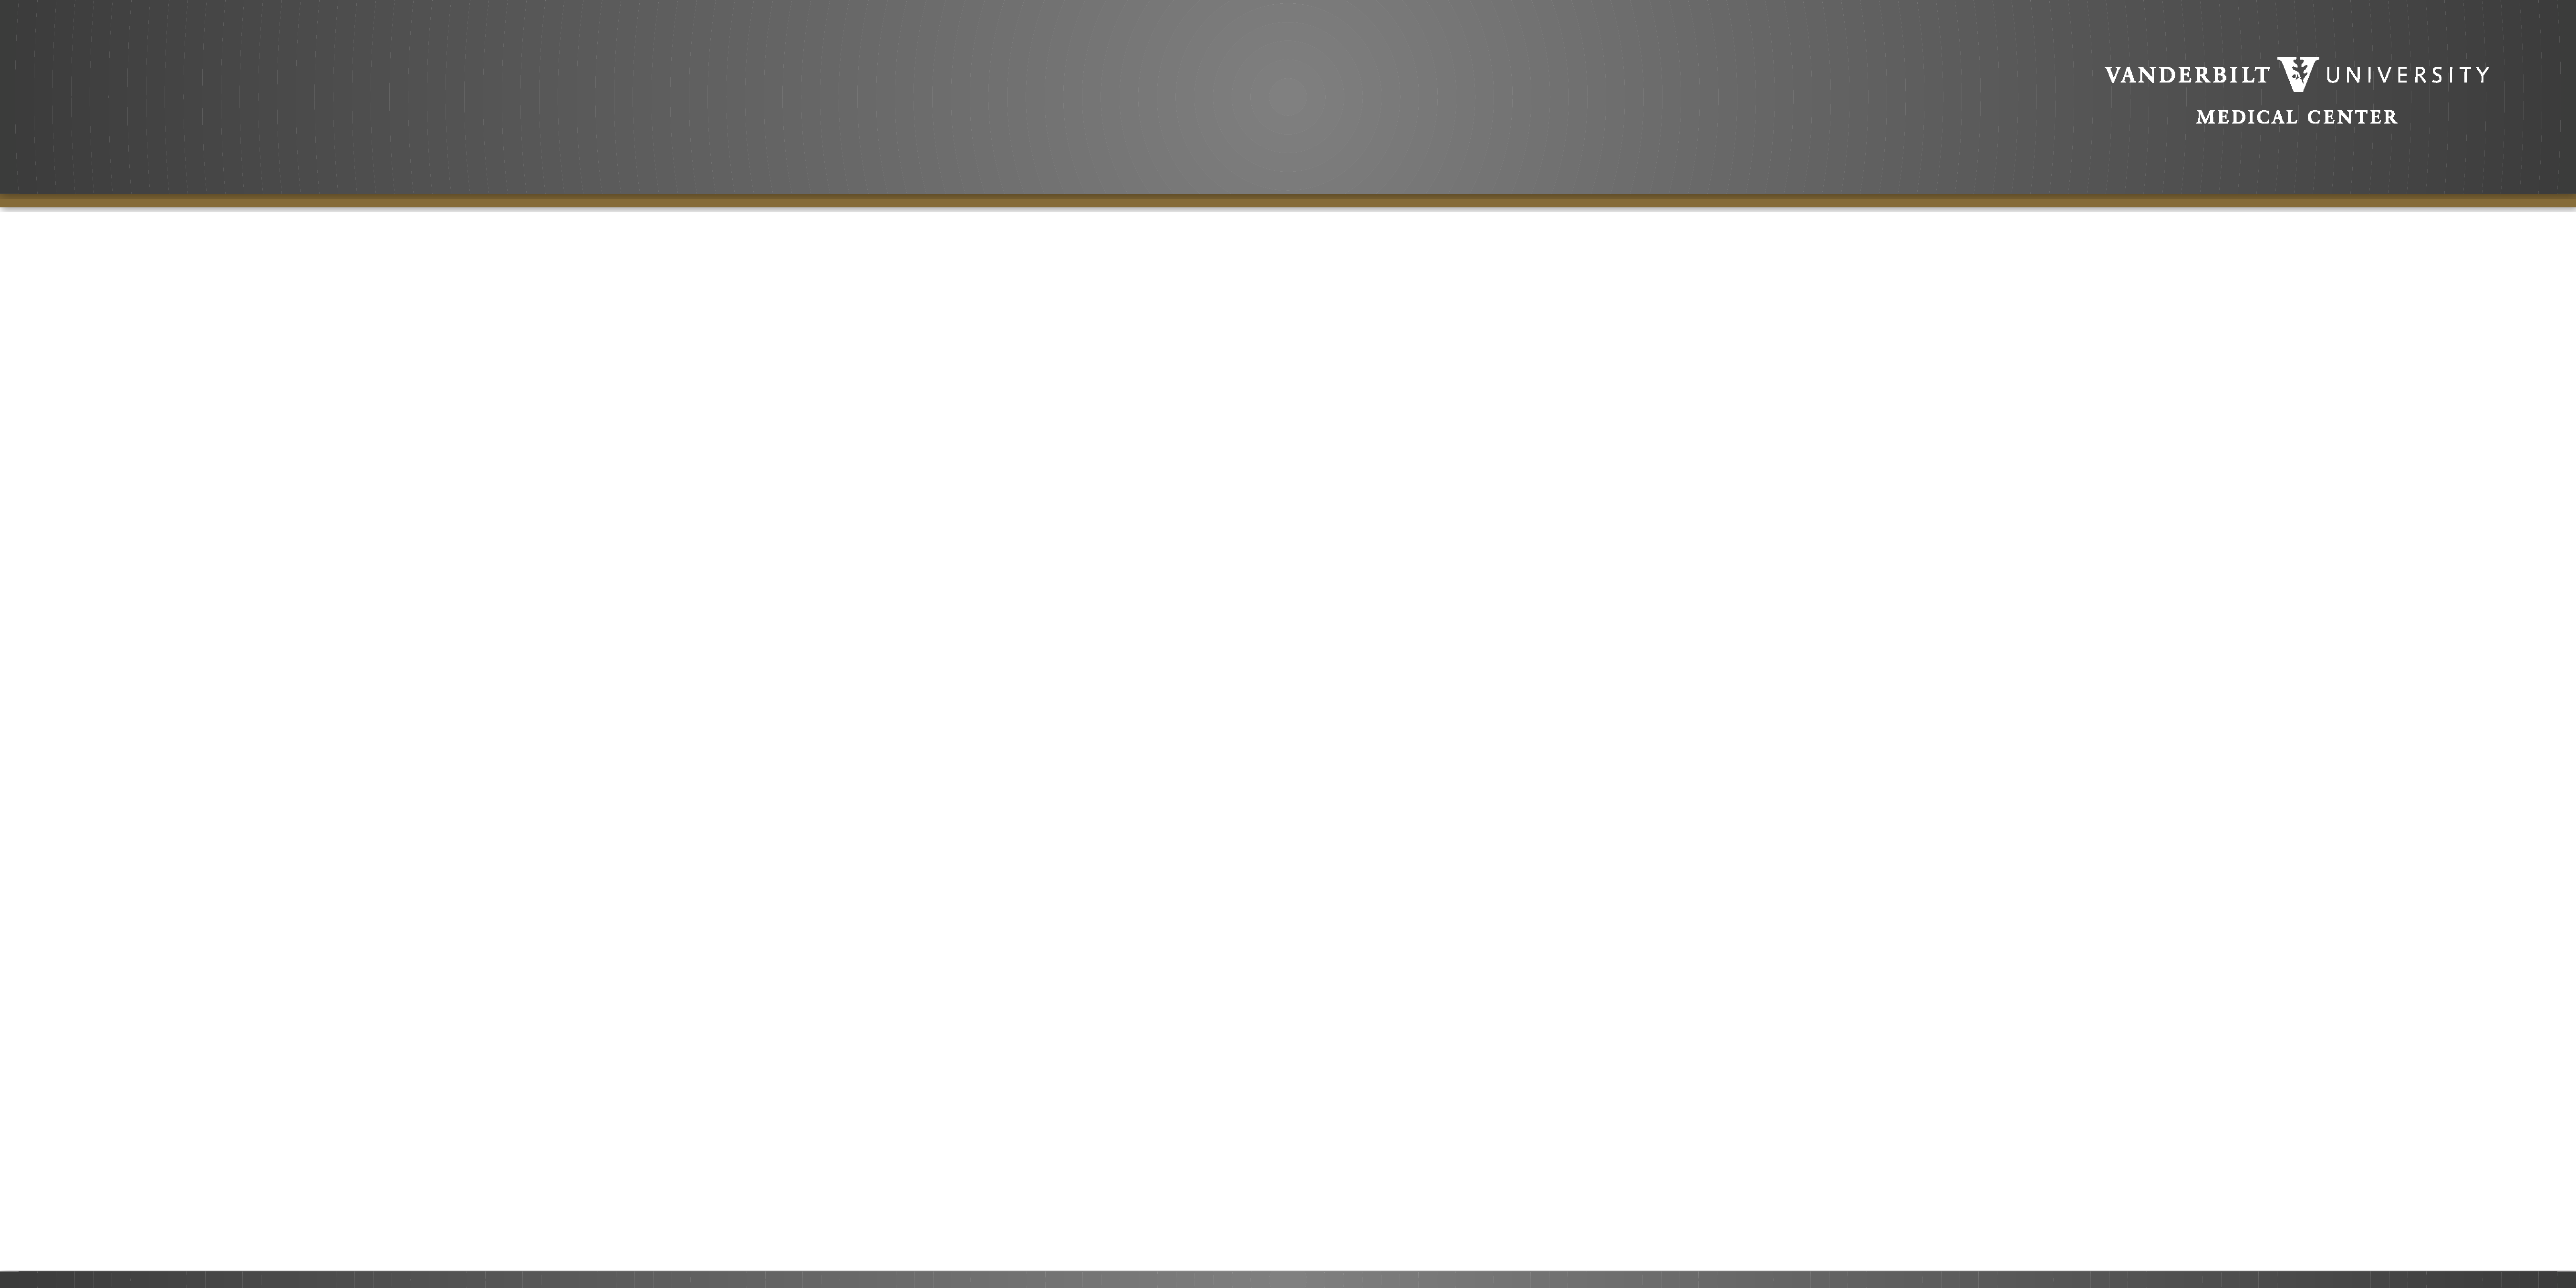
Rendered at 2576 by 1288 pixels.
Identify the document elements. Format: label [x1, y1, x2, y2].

picture [2105, 57, 2489, 124]
